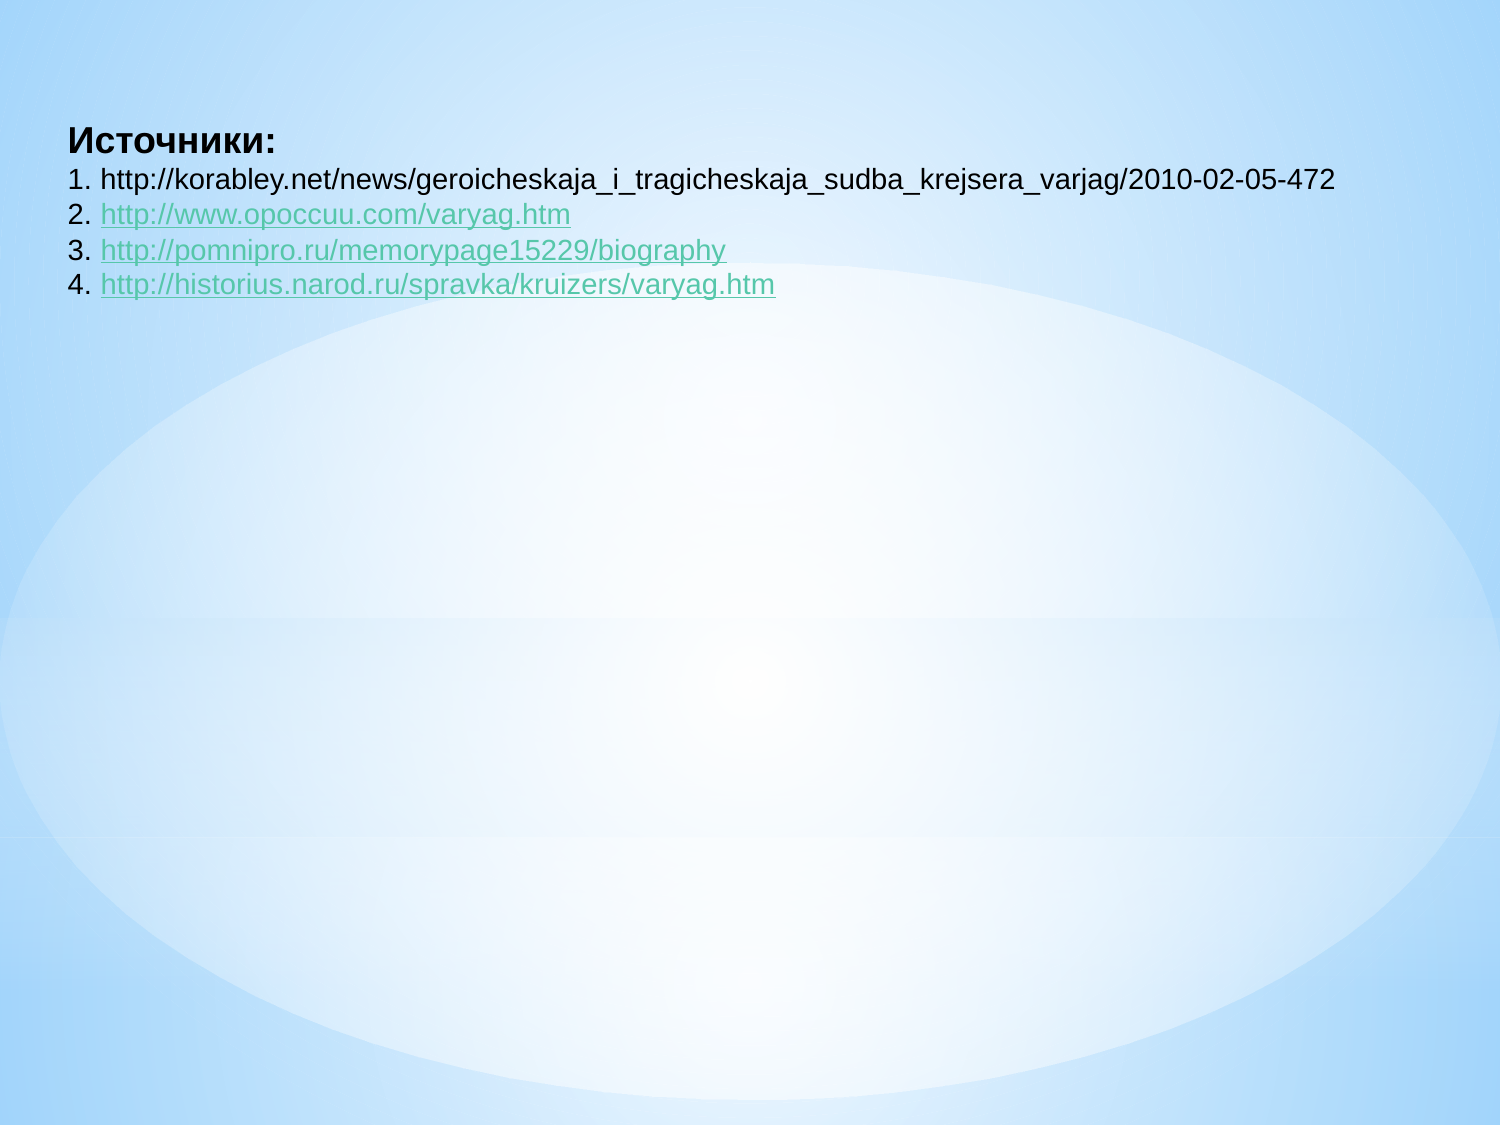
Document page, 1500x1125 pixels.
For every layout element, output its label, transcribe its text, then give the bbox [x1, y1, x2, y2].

text_box Источники: 1. http://korabley.net/news/geroicheskaja_i_tragicheskaja_sudba_krejsera_varjag/2010-02-05-472 2. http://www.opoccuu.com/varyag.htm 3. http://pomnipro.ru/memorypage15229/biography 4. http://historius.narod.ru/spravka/kruizers/varyag.htm [53, 108, 1389, 343]
